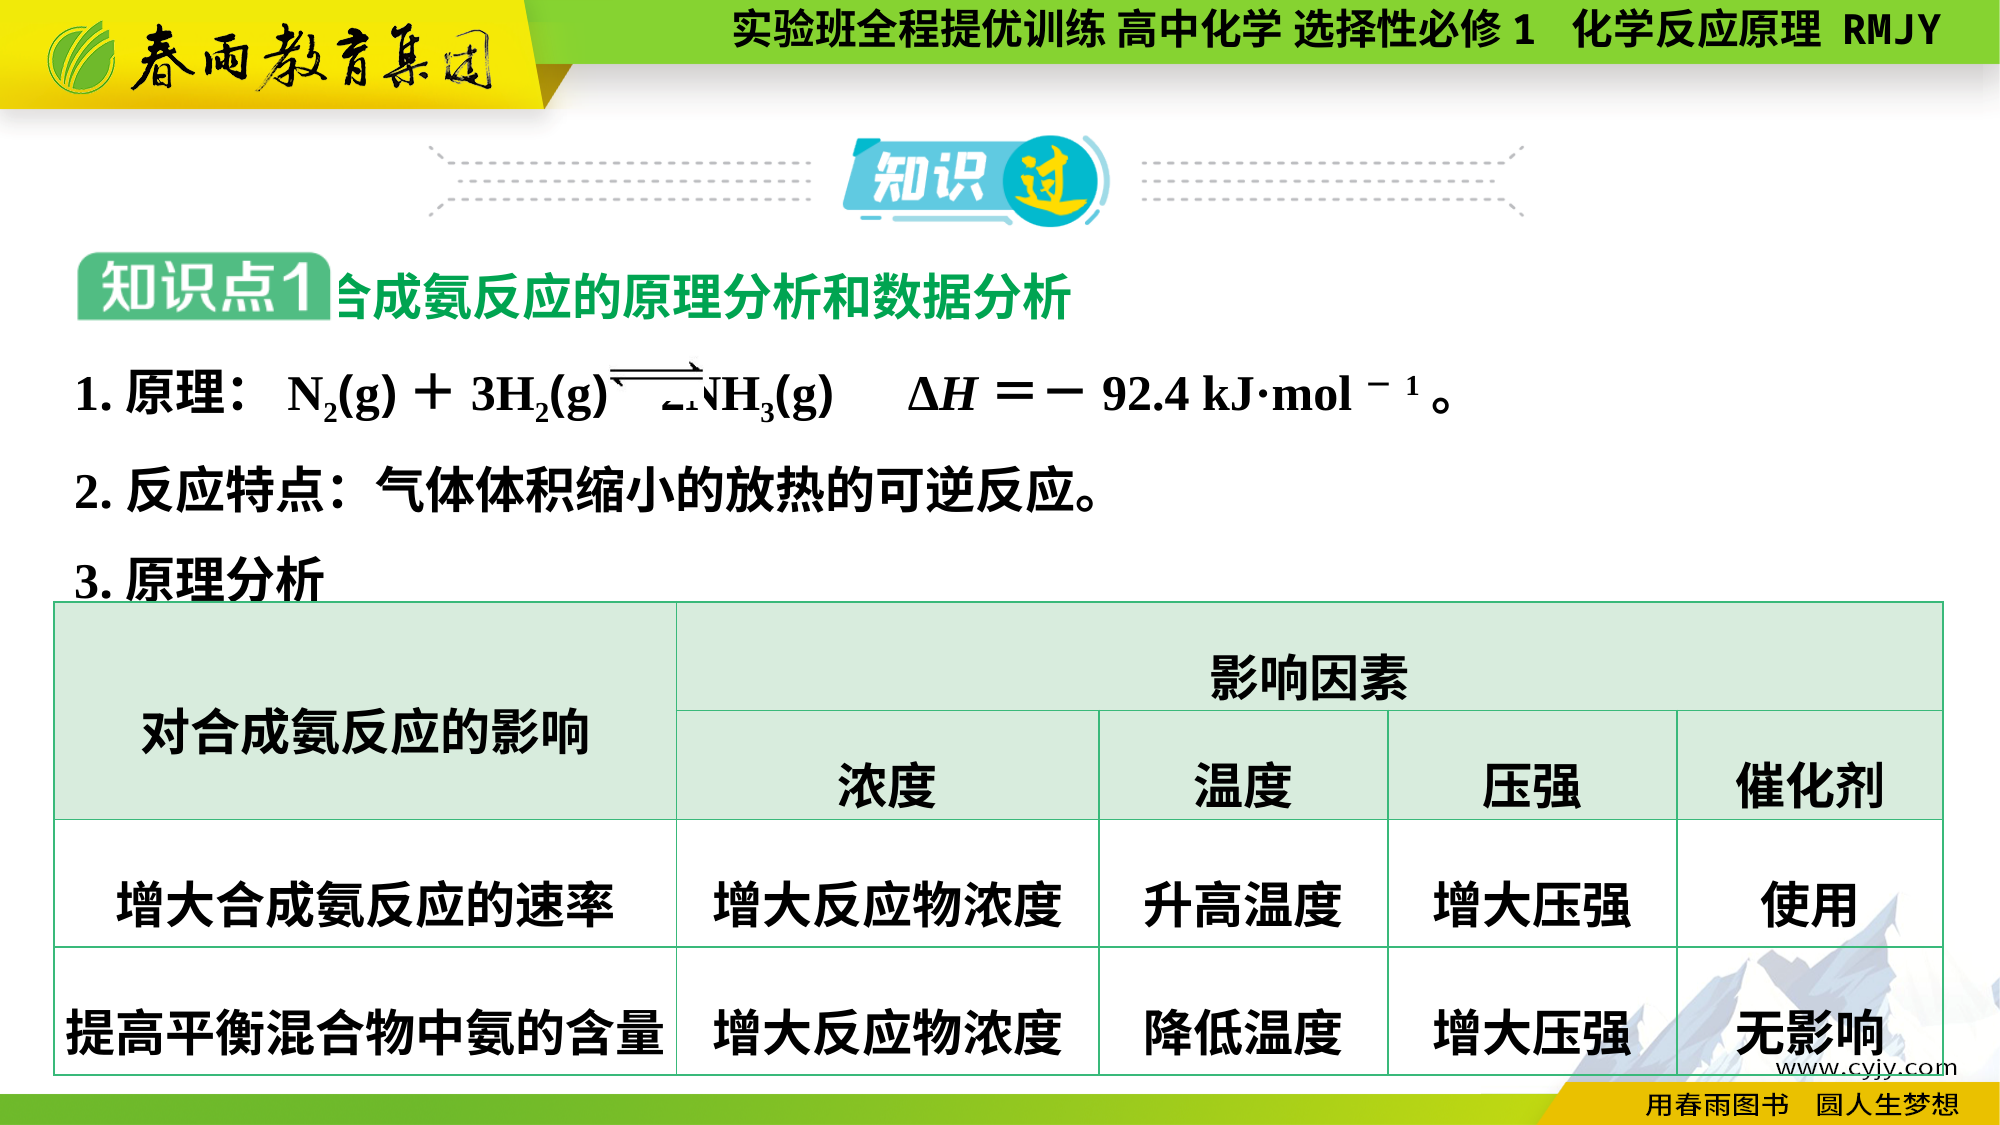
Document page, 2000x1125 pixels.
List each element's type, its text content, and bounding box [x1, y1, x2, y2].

table_cell 温度 [1100, 711, 1387, 819]
list 合成氨反应的原理分析和数据分析 1.原理：N2(g)＋3H2(g) 2NH3(g) ΔH＝－92.4 kJ·mol－1。 2.反应特点：气体体积缩小的放热的可逆反应。 3.原理分析 [59, 228, 1944, 596]
table_cell 增大合成氨反应的速率 [55, 820, 676, 946]
table_cell 浓度 [677, 711, 1098, 819]
table_cell 增大反应物浓度 [677, 948, 1098, 1074]
table_cell 提高平衡混合物中氨的含量 [55, 948, 676, 1074]
table_header 影响因素 [677, 603, 1942, 710]
table_header 对合成氨反应的影响 [55, 603, 676, 819]
table_cell 催化剂 [1678, 711, 1942, 819]
table_cell 增大反应物浓度 [677, 820, 1098, 946]
table_cell 使用 [1678, 820, 1942, 946]
picture [0, 0, 2000, 1125]
table_cell 升高温度 [1100, 820, 1387, 946]
table_cell 增大压强 [1389, 948, 1676, 1074]
table_cell 无影响 [1678, 948, 1942, 1074]
table_cell 降低温度 [1100, 948, 1387, 1074]
table_cell 压强 [1389, 711, 1676, 819]
table_cell 增大压强 [1389, 820, 1676, 946]
